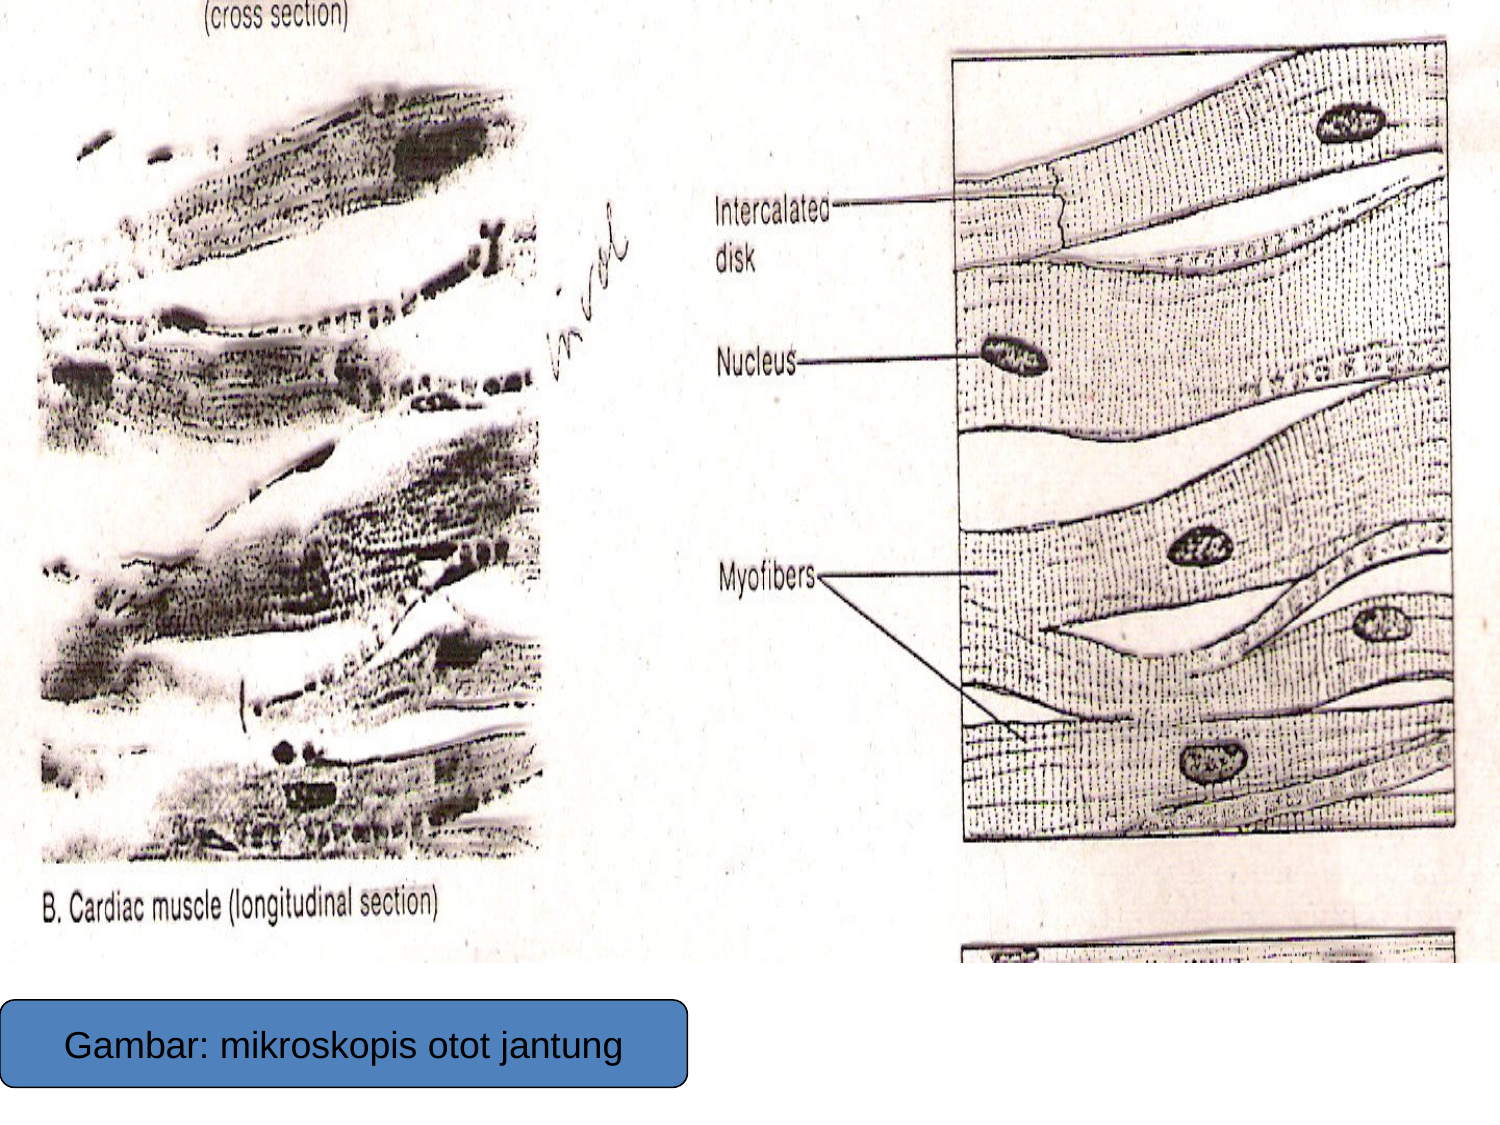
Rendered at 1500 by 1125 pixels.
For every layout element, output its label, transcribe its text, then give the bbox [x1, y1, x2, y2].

text_box Gambar: mikroskopis otot jantung [0, 999, 688, 1088]
picture [0, 0, 1500, 963]
